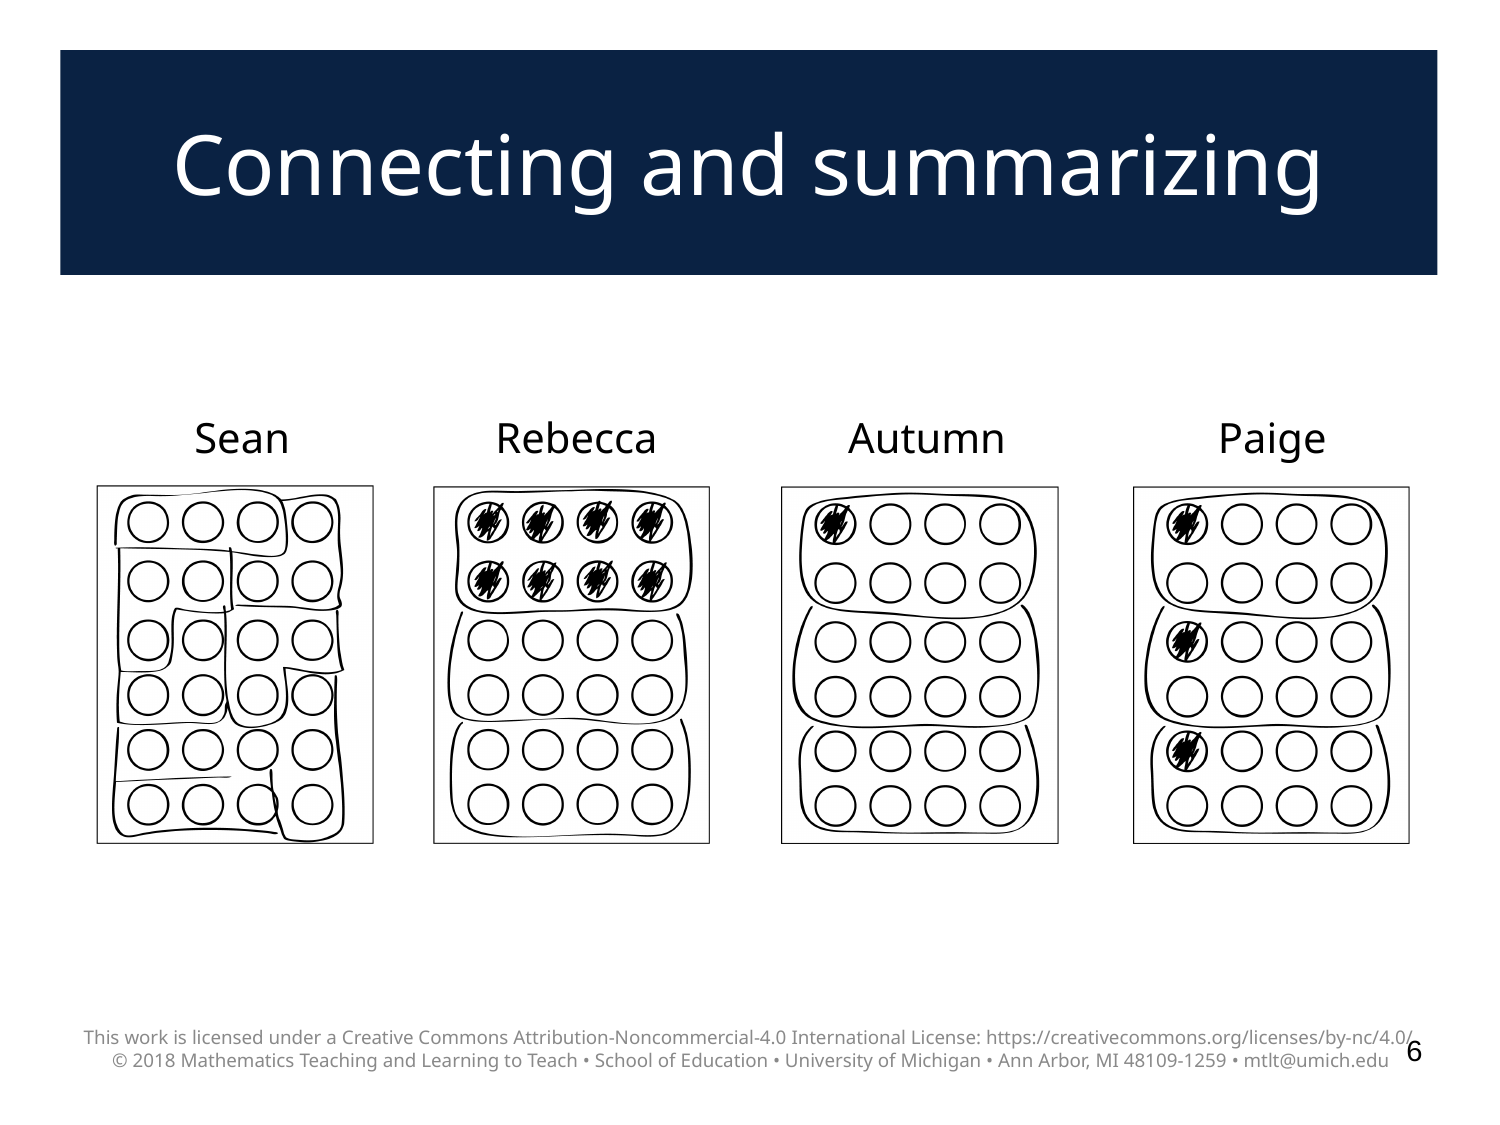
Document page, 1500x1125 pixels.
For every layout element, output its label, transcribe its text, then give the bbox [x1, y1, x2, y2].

text_box Rebecca [480, 404, 673, 469]
text_box Autumn [833, 404, 1021, 469]
title Connecting and summarizing [60, 50, 1438, 275]
text_box Sean [179, 404, 305, 469]
picture [781, 485, 1059, 844]
picture [1133, 485, 1411, 844]
picture [96, 485, 374, 844]
footer This work is licensed under a Creative Commons Attribution-Noncommercial-4.0 International License: https://creativecommons.org/licenses/by-nc/4.0/ © 2018 Mathematics Teaching and Learning to Teach • School of Education • University of Michigan • Ann Arbor, MI 48109-1259 • mtlt@umich.edu [62, 1009, 1438, 1088]
text_box Paige [1203, 404, 1342, 469]
picture [432, 485, 711, 844]
